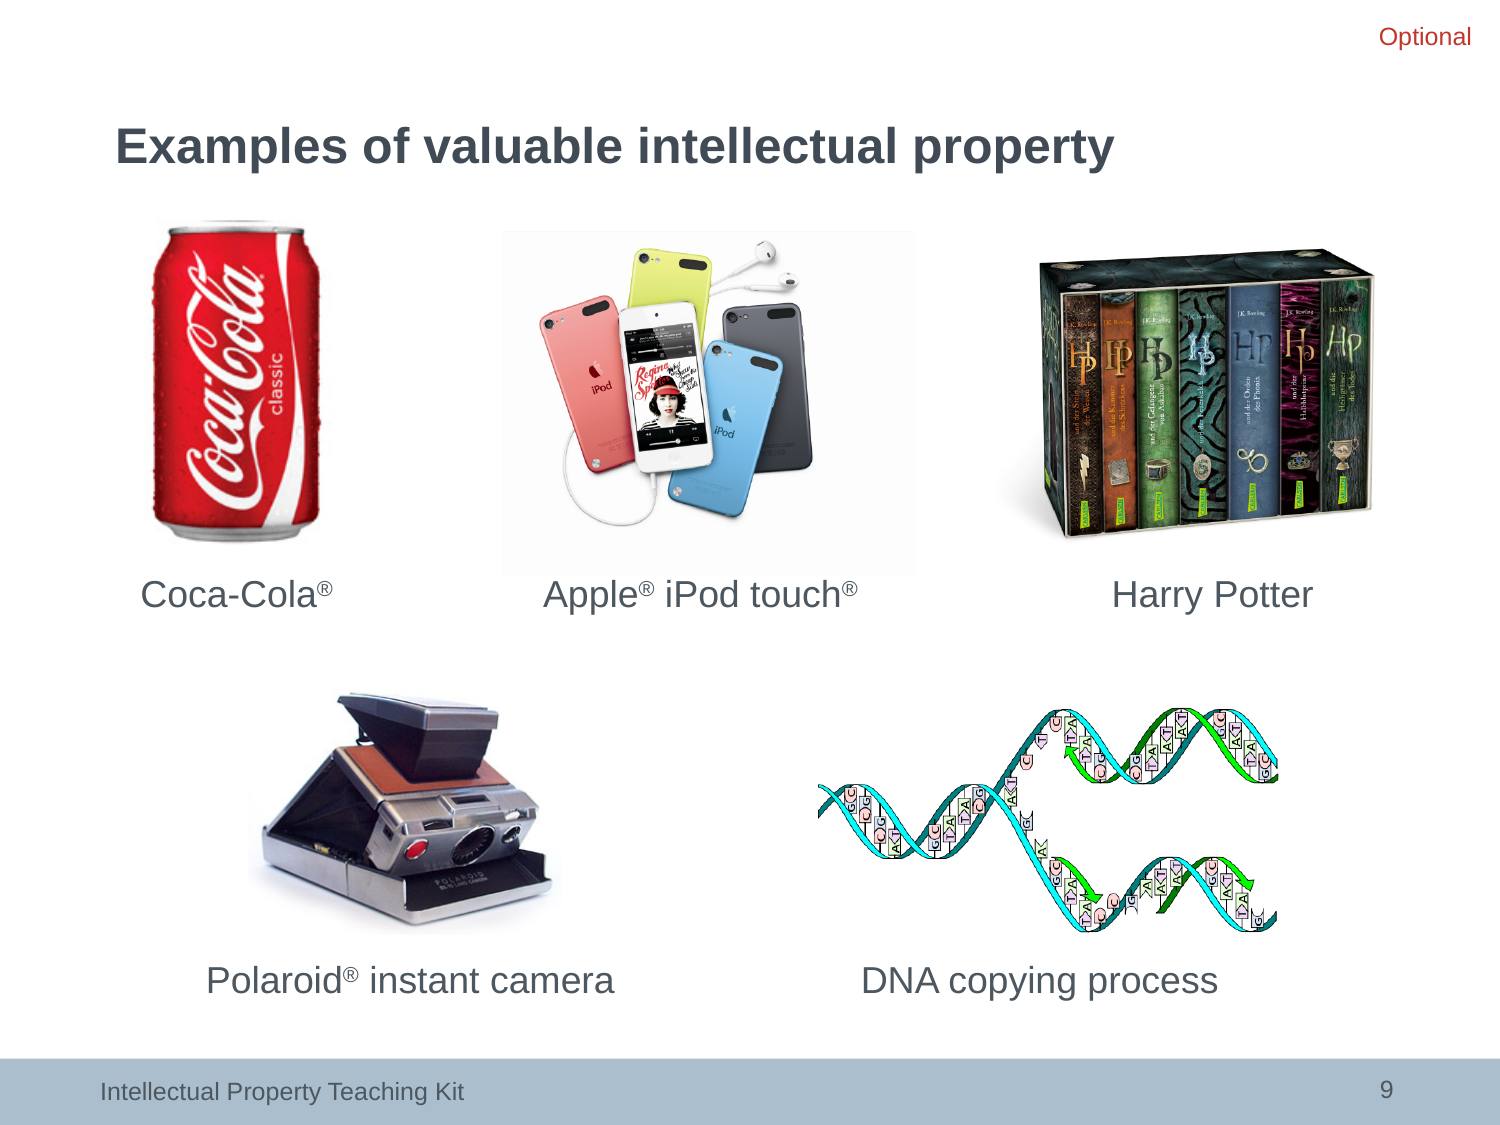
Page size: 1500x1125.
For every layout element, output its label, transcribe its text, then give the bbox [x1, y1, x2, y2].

picture [985, 215, 1424, 567]
text_box Polaroid® instant camera [191, 948, 630, 1009]
picture [248, 656, 562, 935]
text_box 9 [1269, 1070, 1394, 1106]
footer Intellectual Property Teaching Kit [100, 1074, 988, 1125]
title Examples of valuable intellectual property [100, 66, 1400, 221]
text_box Optional [1363, 13, 1500, 58]
text_box DNA copying process [846, 948, 1234, 1009]
picture [94, 219, 381, 546]
picture [501, 231, 916, 577]
text_box Harry Potter [1096, 576, 1329, 623]
picture [813, 703, 1282, 937]
text_box Apple® iPod touch® [528, 585, 873, 623]
text_box Coca-Cola® [125, 562, 348, 623]
